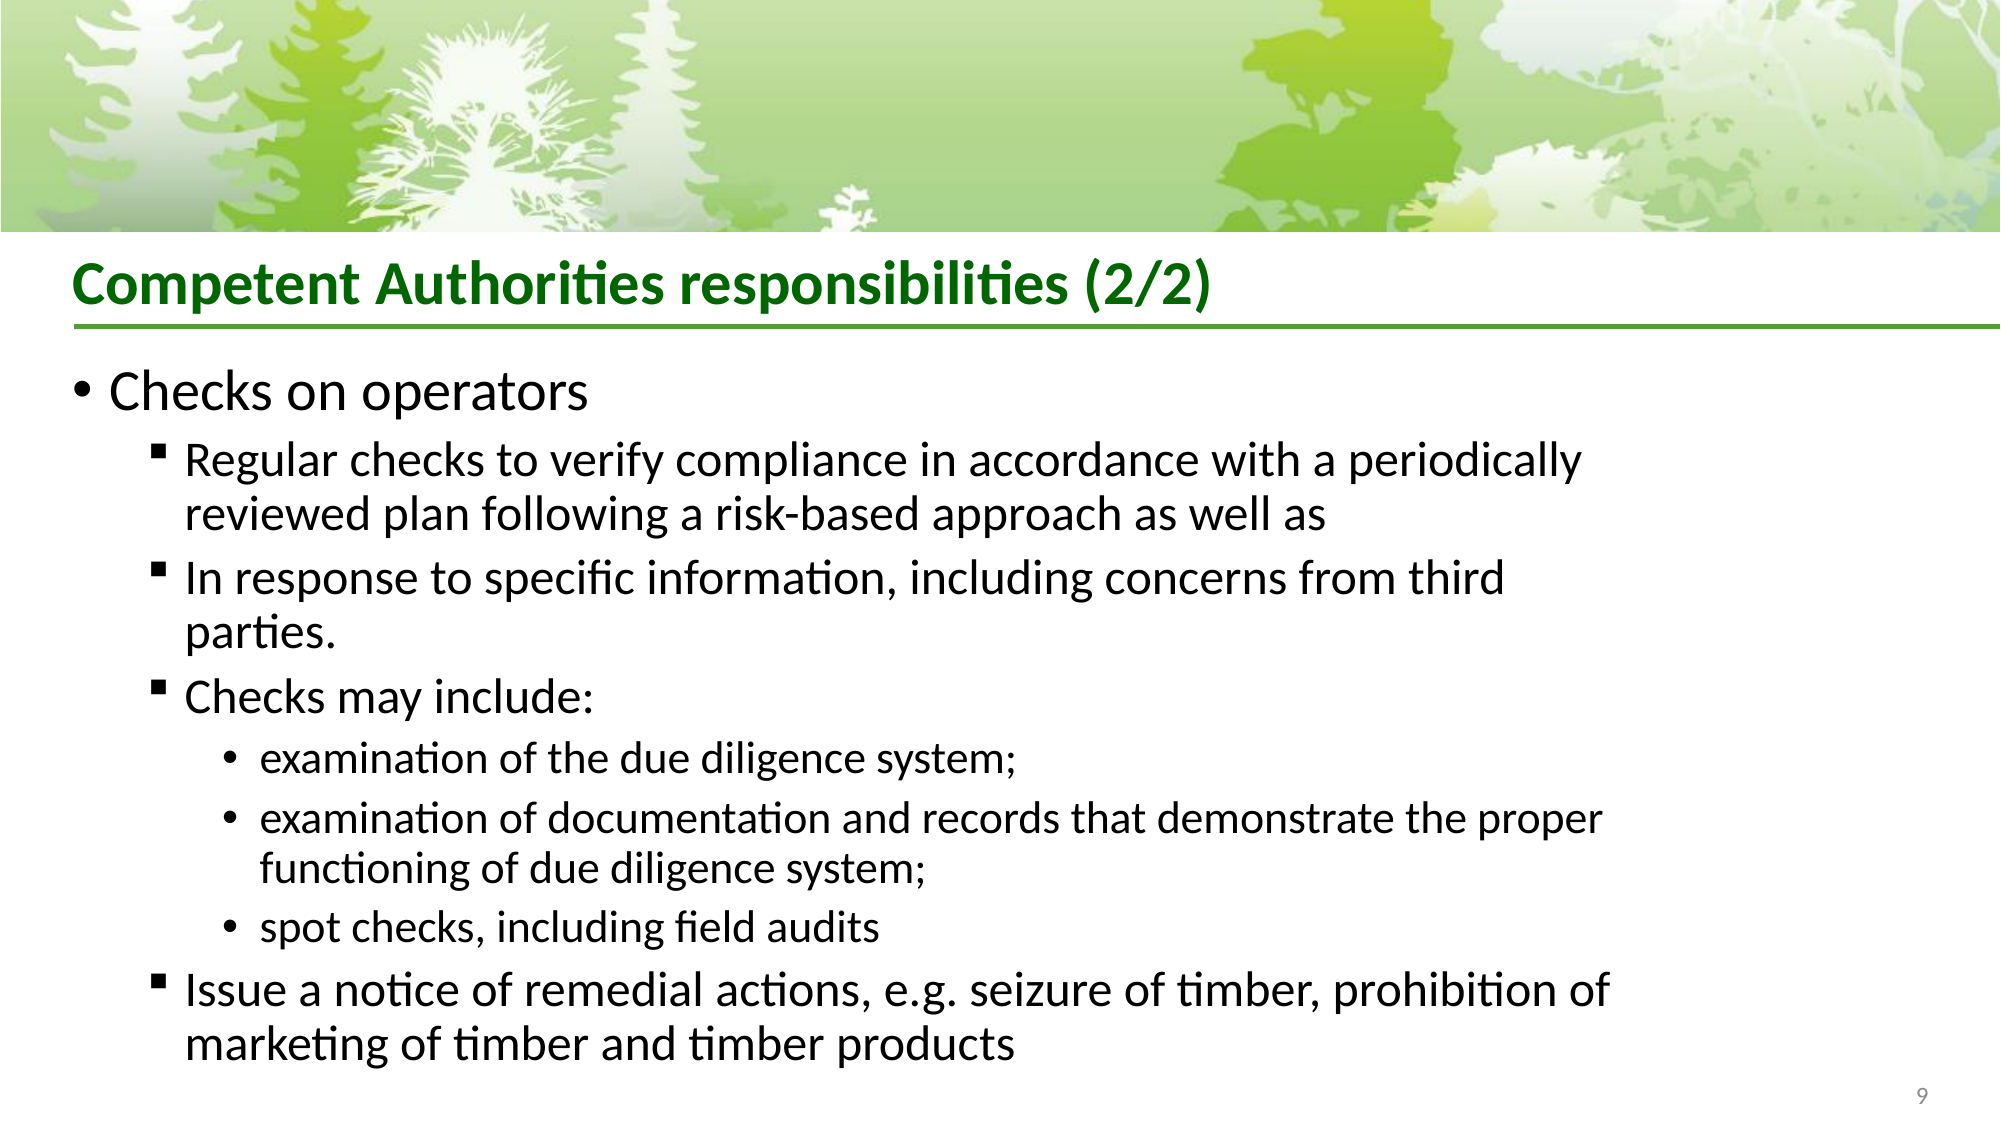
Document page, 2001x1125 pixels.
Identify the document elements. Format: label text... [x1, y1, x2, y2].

slide_number 9 [1493, 1065, 1944, 1125]
list Checks on operators Regular checks to verify compliance in accordance with a periodically reviewed plan following a risk-based approach as well as In response to specific information, including concerns from third parties. Checks may include: examination of the due diligence system; examination of documentation and records that demonstrate the proper functioning of due diligence system; spot checks, including field audits Issue a notice of remedial actions, e.g. seizure of timber, prohibition of marketing of timber and timber products [57, 352, 1647, 1096]
picture [0, 0, 2000, 232]
title Competent Authorities responsibilities (2/2) [57, 190, 1816, 379]
